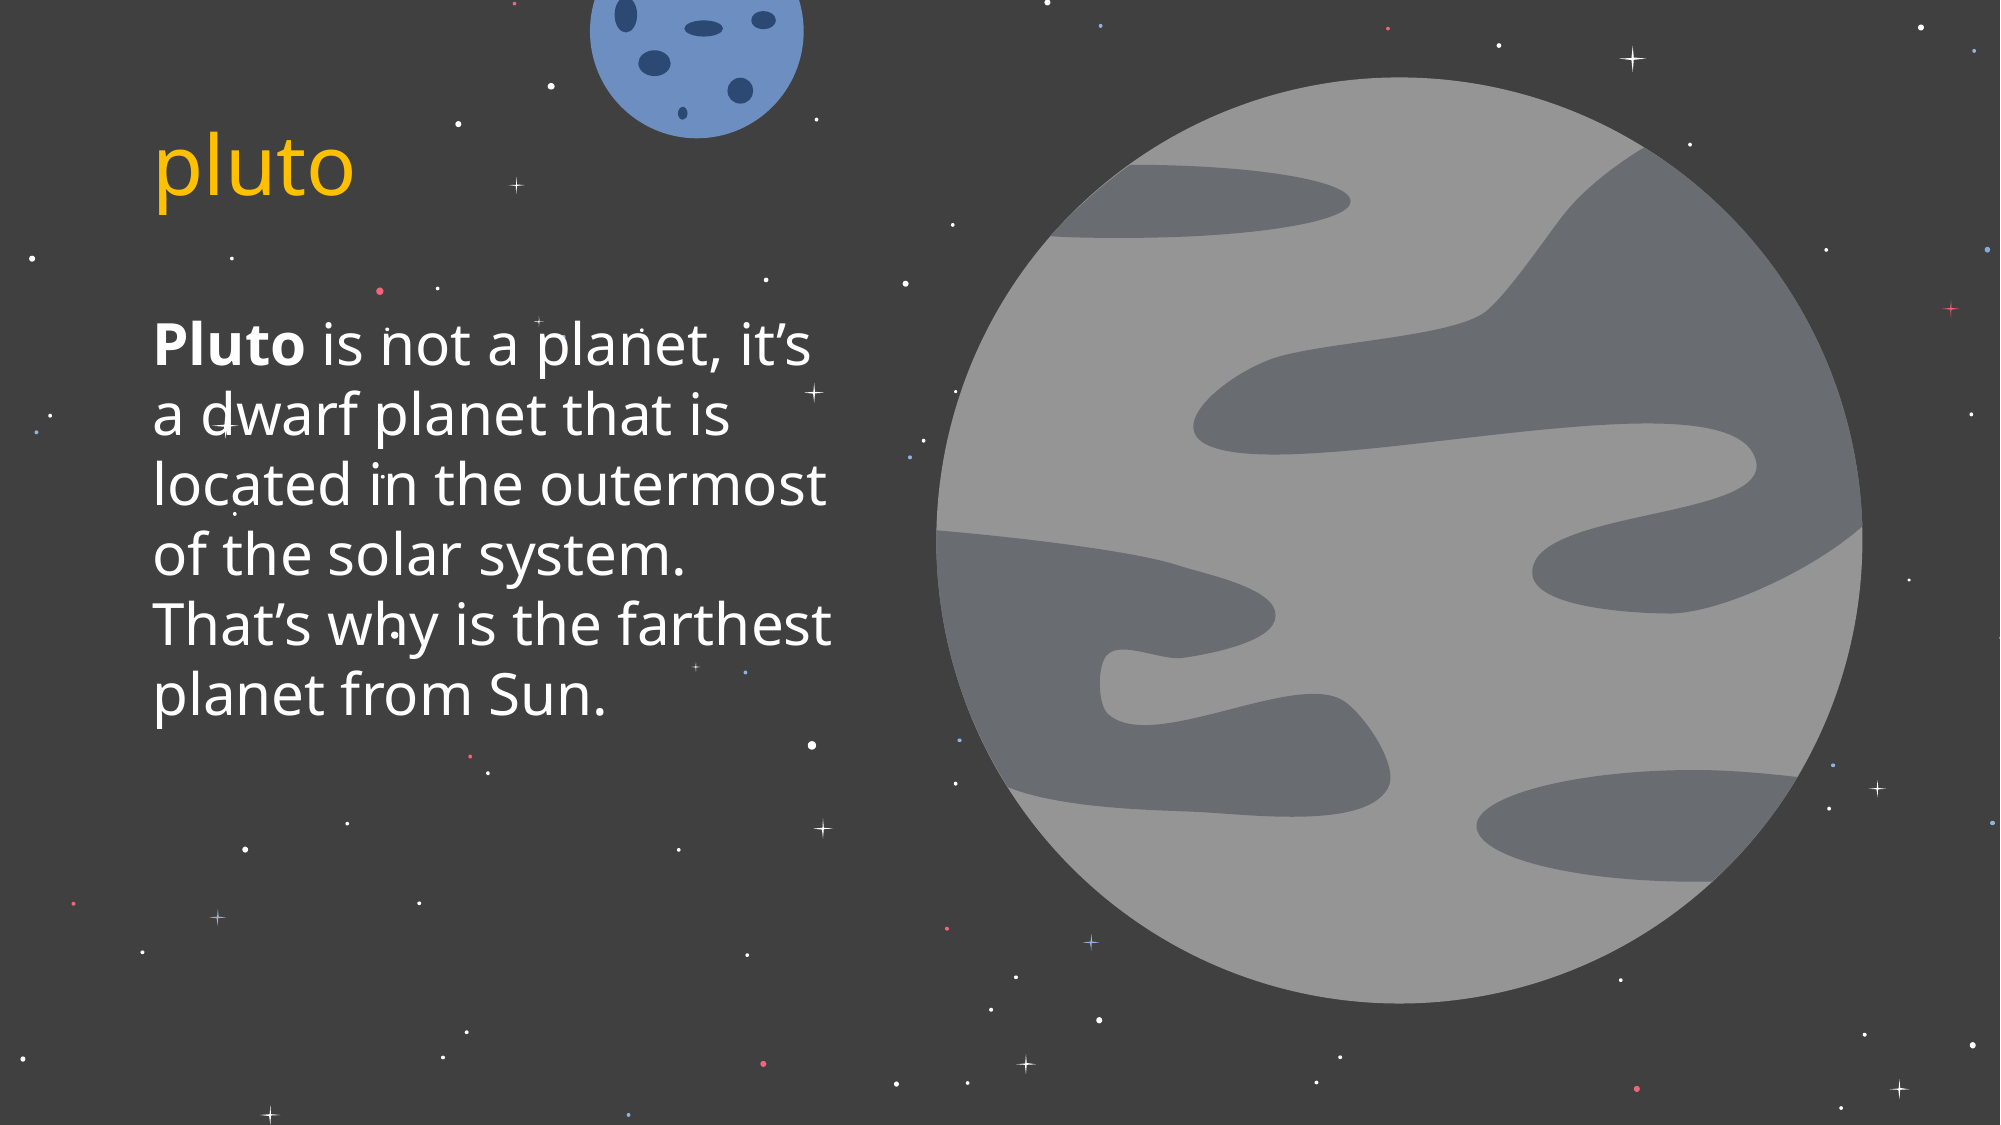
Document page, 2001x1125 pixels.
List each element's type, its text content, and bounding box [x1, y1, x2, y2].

picture [589, 0, 805, 139]
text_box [938, 77, 1861, 1006]
list Pluto is not a planet, it’s a dwarf planet that is located in the outermost of the solar system. That’s why is the farthest planet from Sun. [137, 299, 863, 675]
title pluto [137, 59, 1863, 278]
